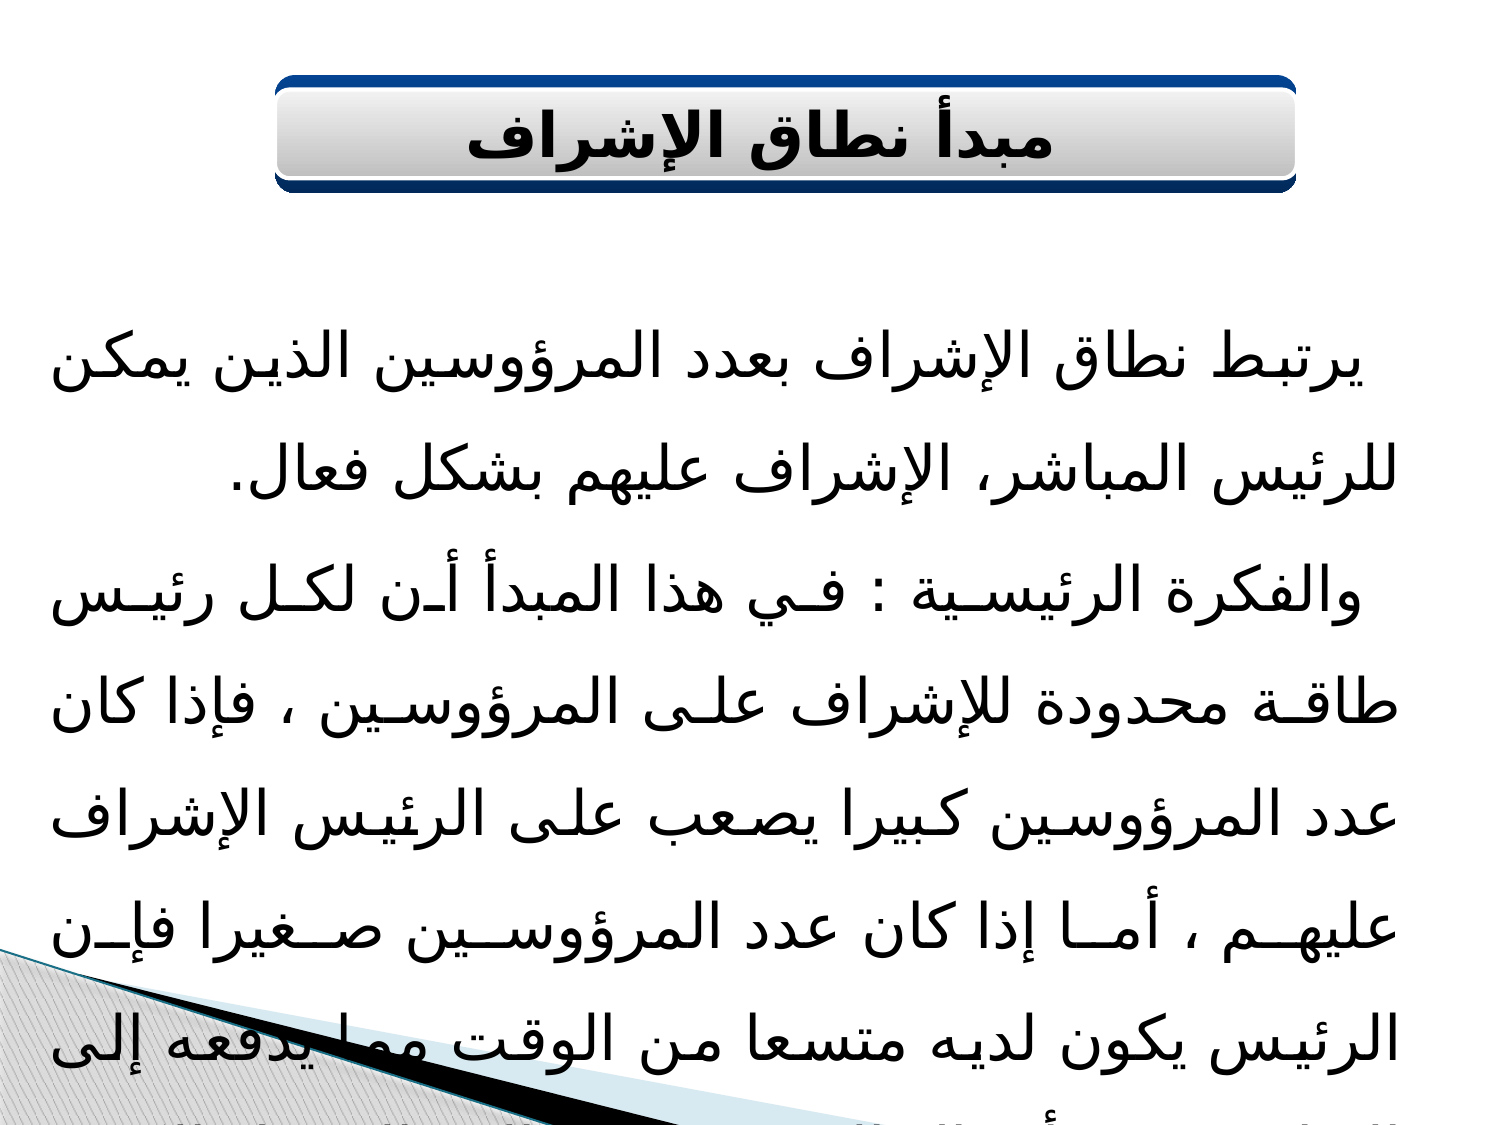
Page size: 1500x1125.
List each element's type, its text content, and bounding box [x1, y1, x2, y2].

text_box يرتبط نطاق الإشراف بعدد المرؤوسين الذين يمكن للرئيس المباشر، الإشراف عليهم بشكل فعال. والفكرة الرئيسية : في هذا المبدأ أن لكل رئيس طاقة محدودة للإشراف على المرؤوسين ، فإذا كان عدد المرؤوسين كبيرا يصعب على الرئيس الإشراف عليهم ، أما إذا كان عدد المرؤوسين صغيرا فإن الرئيس يكون لديه متسعا من الوقت مما يدفعه إلى القيام ببعض أعمال المرؤوسين وإلى التدخل الكبير في أعمالهم ومضايقتهم. [35, 187, 1477, 1090]
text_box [274, 74, 1298, 194]
